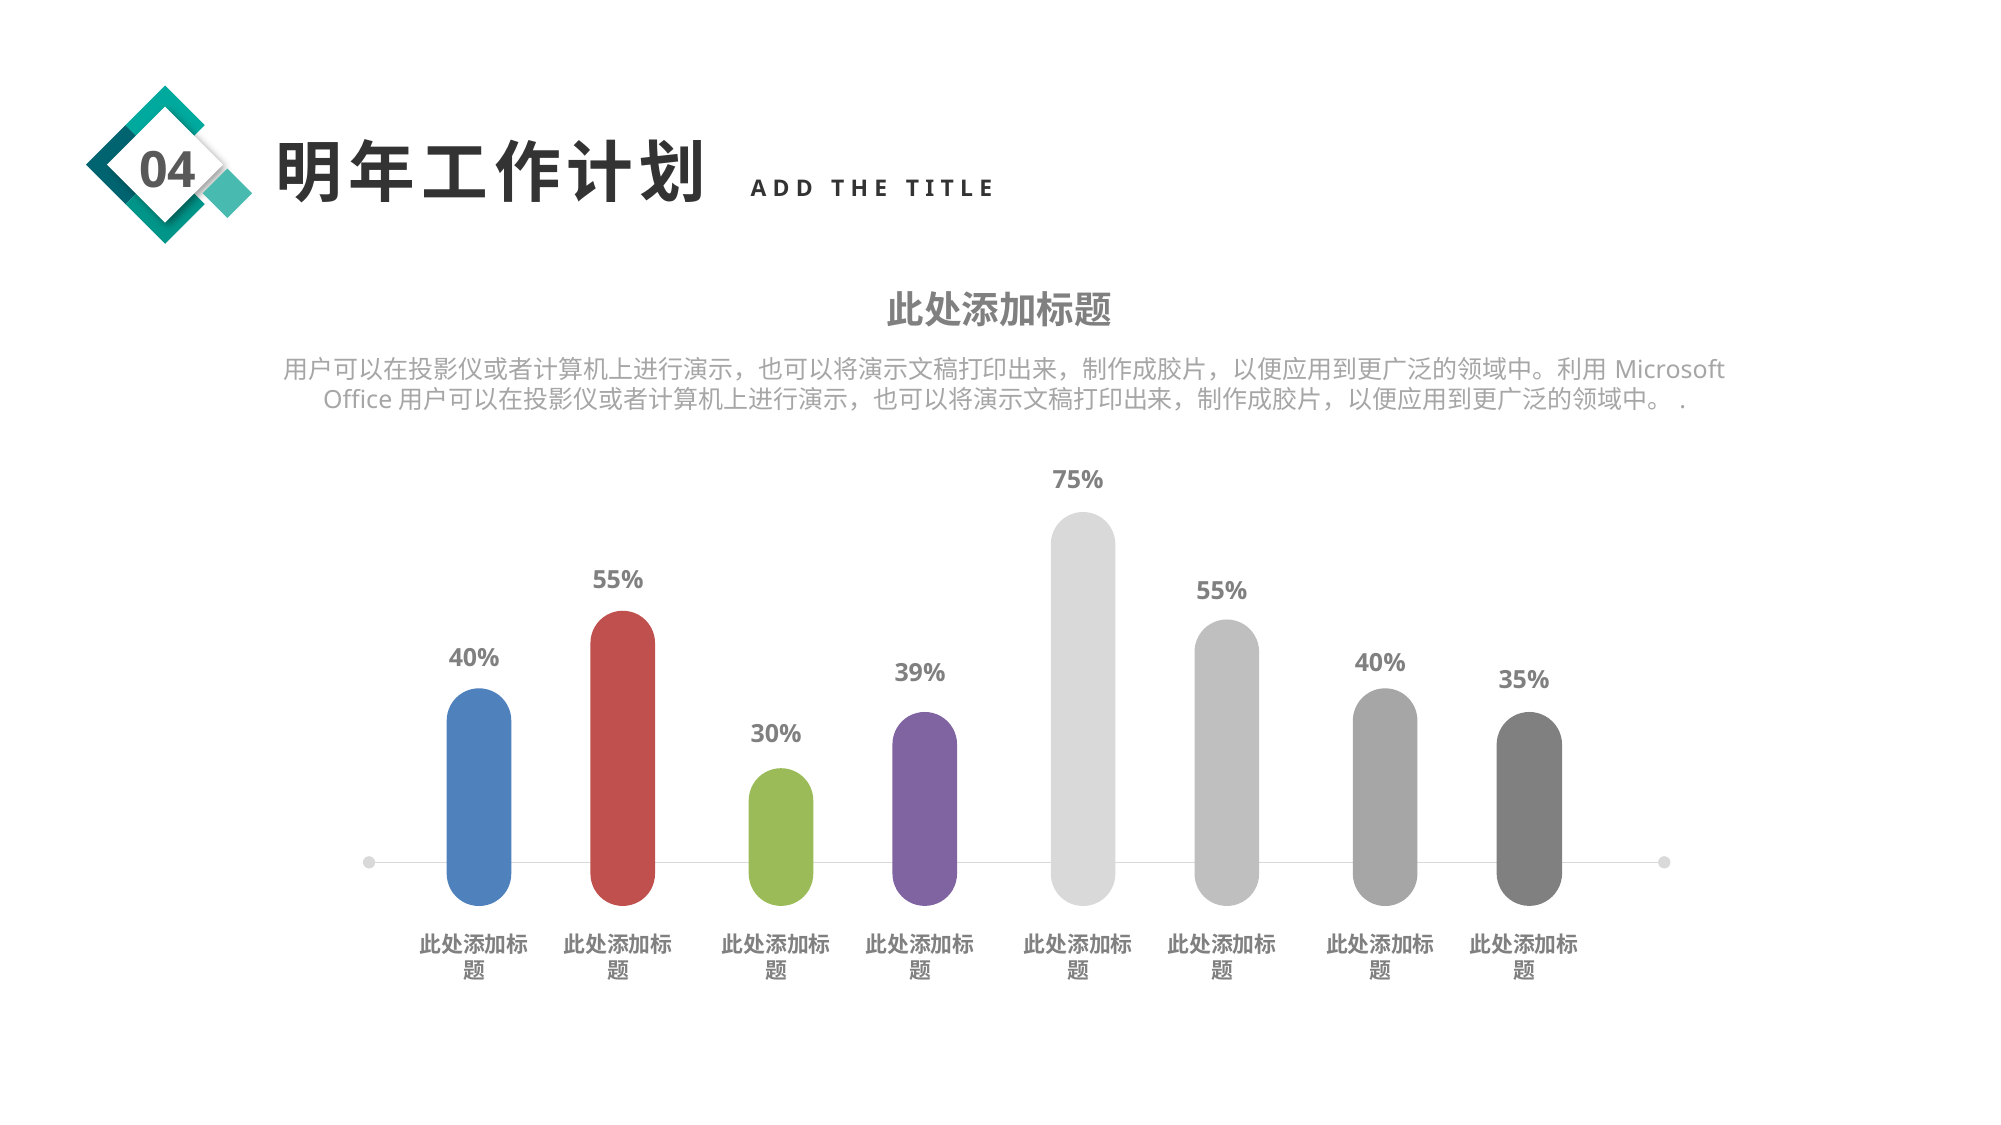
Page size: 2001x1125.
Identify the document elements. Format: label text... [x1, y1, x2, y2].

text_box 此处添加标题 [840, 923, 999, 991]
text_box 75% [999, 455, 1158, 501]
text_box [445, 863, 513, 908]
text_box 55% [538, 555, 698, 601]
text_box [589, 609, 657, 862]
text_box [1193, 863, 1261, 908]
text_box 55% [1142, 567, 1302, 612]
text_box 39% [840, 648, 1000, 694]
text_box 此处添加标题 [538, 923, 697, 991]
text_box [1351, 863, 1419, 908]
text_box [1193, 618, 1261, 862]
text_box 此处添加标题 [1301, 923, 1444, 991]
text_box 此处添加标题 [999, 923, 1142, 991]
text_box [1049, 863, 1117, 908]
text_box 用户可以在投影仪或者计算机上进行演示，也可以将演示文稿打印出来，制作成胶片，以便应用到更广泛的领域中。利用Microsoft Office用户可以在投影仪或者计算机上进行演示，也可以将演示文稿打印出来，制作成胶片，以便应用到更广泛的领域中。. [265, 346, 1744, 421]
text_box [589, 863, 657, 908]
text_box [1049, 510, 1117, 862]
text_box [747, 863, 815, 907]
text_box [1351, 687, 1419, 862]
text_box 此处添加标题 [1444, 923, 1604, 991]
text_box 此处添加标题 [264, 275, 1734, 348]
text_box [891, 710, 959, 862]
text_box [891, 863, 959, 907]
text_box 此处添加标题 [1142, 923, 1301, 991]
text_box [1495, 710, 1564, 862]
text_box [445, 687, 513, 862]
text_box [747, 767, 815, 862]
text_box 40% [1301, 638, 1460, 684]
text_box 此处添加标题 [697, 923, 840, 991]
text_box 35% [1444, 655, 1604, 701]
text_box [1495, 863, 1564, 907]
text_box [85, 85, 1037, 244]
text_box 30% [697, 710, 856, 755]
text_box 40% [395, 634, 554, 680]
text_box 此处添加标题 [395, 923, 538, 991]
